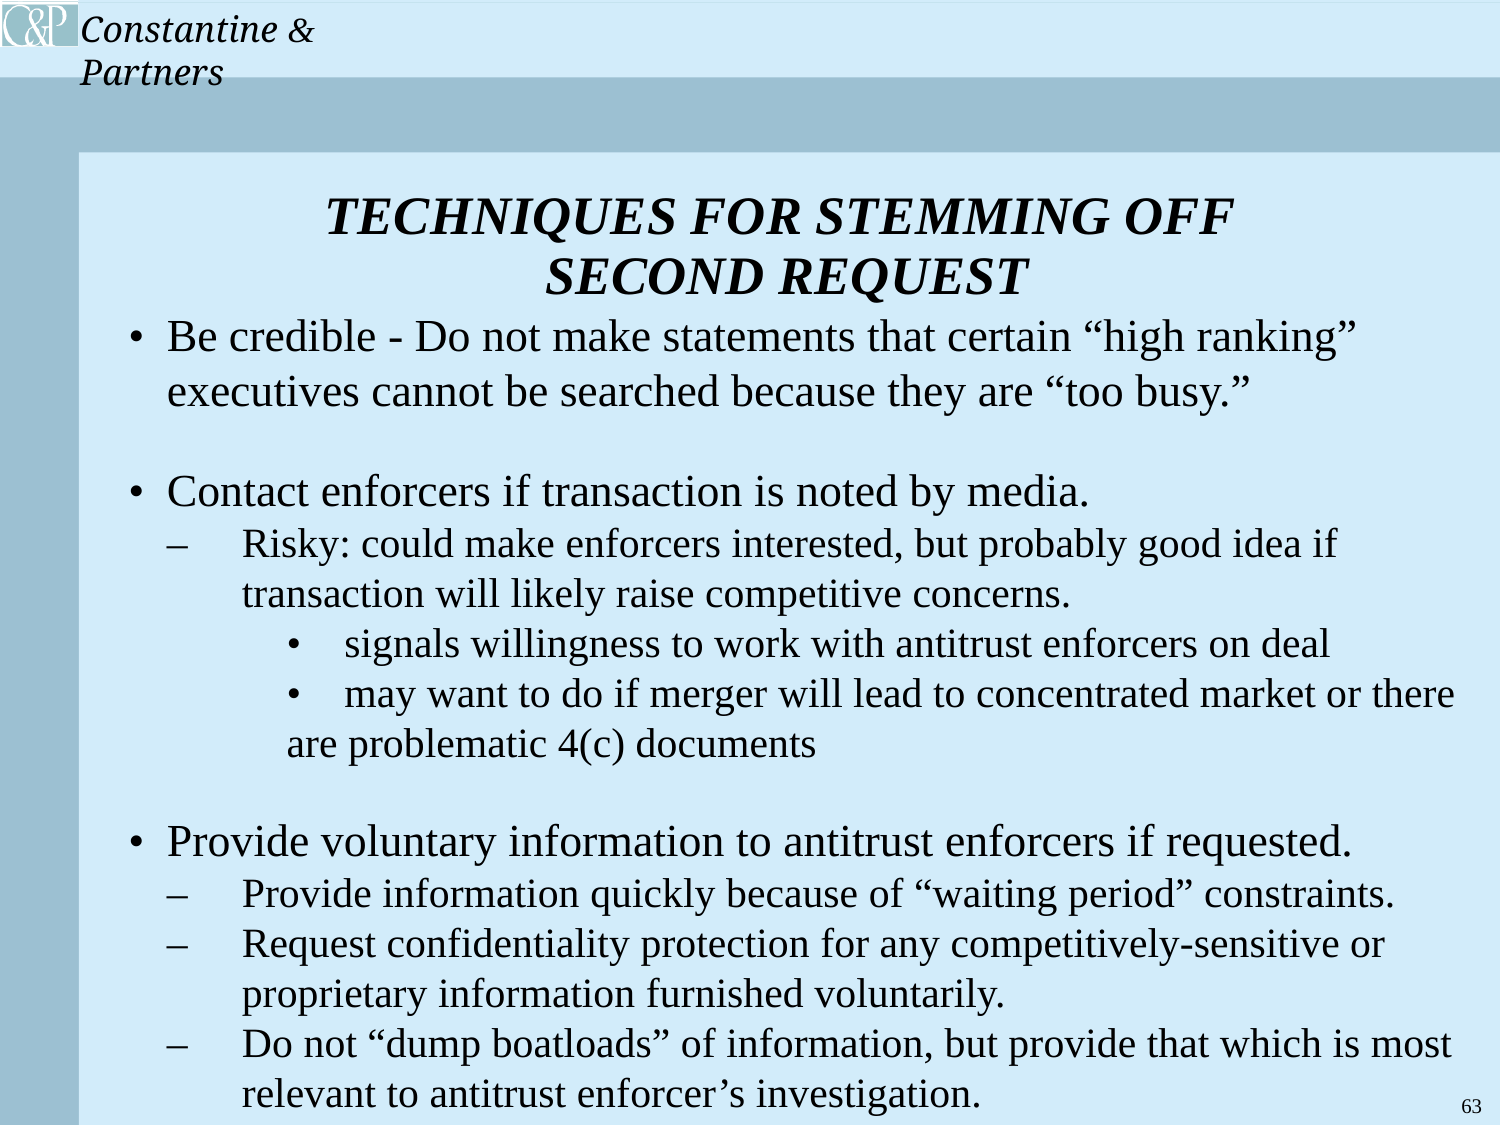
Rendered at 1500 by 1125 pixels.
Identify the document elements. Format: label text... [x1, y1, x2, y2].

text_box • Be credible - Do not make statements that certain “high ranking” executives cannot be searched because they are “too busy.” • Contact enforcers if transaction is noted by media. – Risky: could make enforcers interested, but probably good idea if transaction will likely raise competitive concerns. • signals willingness to work with antitrust enforcers on deal • may want to do if merger will lead to concentrated market or there are problematic 4(c) documents • Provide voluntary information to antitrust enforcers if requested. – Provide information quickly because of “waiting period” constraints. – Request confidentiality protection for any competitively-sensitive or proprietary information furnished voluntarily. – Do not “dump boatloads” of information, but provide that which is most relevant to antitrust enforcer’s investigation. [74, 298, 1500, 1124]
text_box TECHNIQUES FOR STEMMING OFF SECOND REQUEST [74, 114, 1500, 298]
